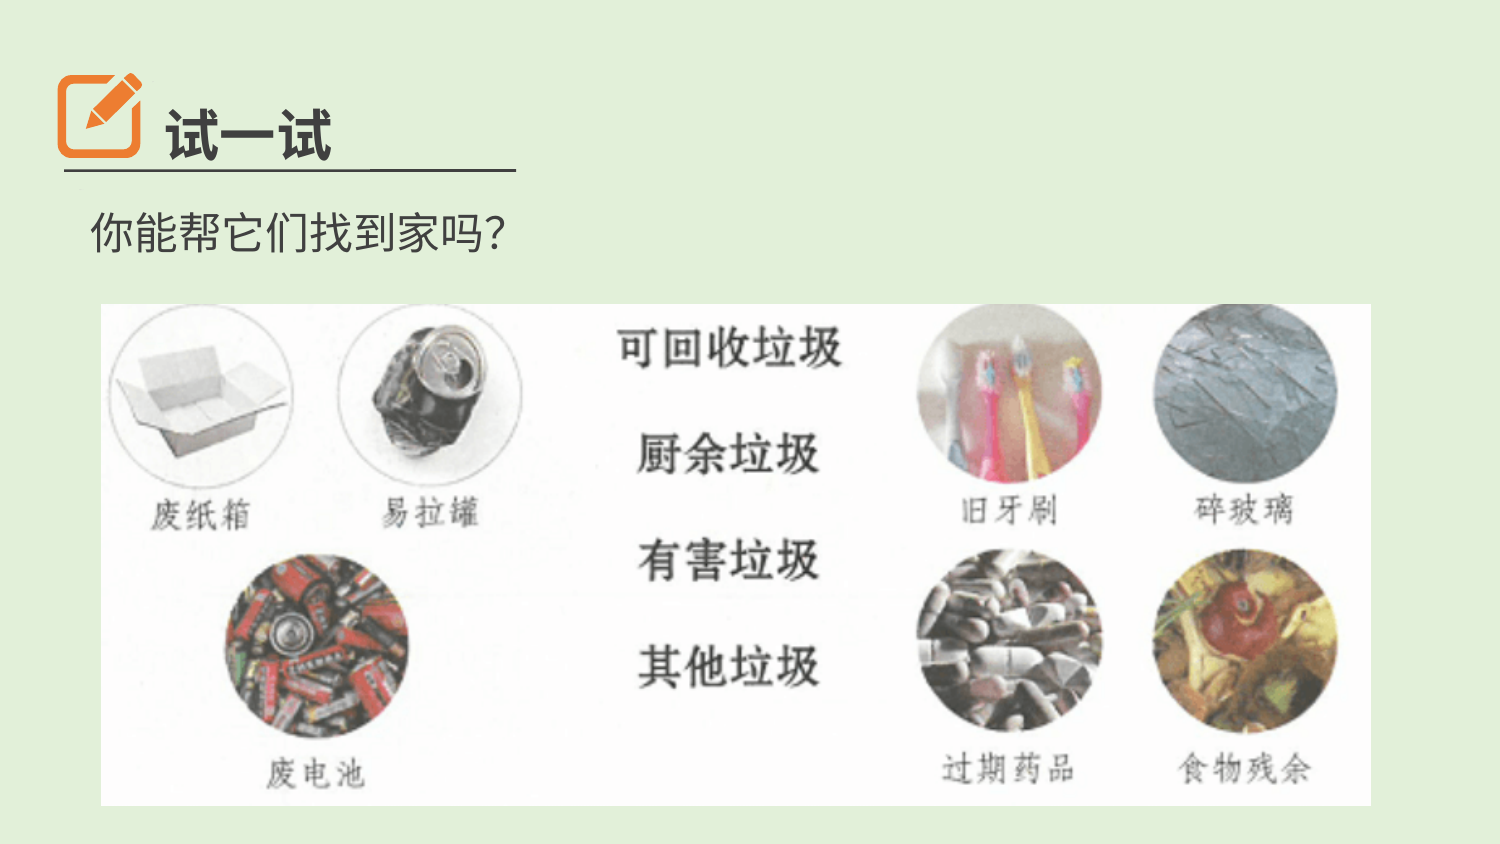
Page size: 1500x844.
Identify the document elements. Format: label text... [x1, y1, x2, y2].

text_box [57, 75, 141, 158]
picture [101, 304, 1371, 806]
text_box [123, 72, 143, 92]
text_box 试一试 [152, 81, 552, 174]
text_box 你能帮它们找到家吗？ [79, 189, 1460, 264]
